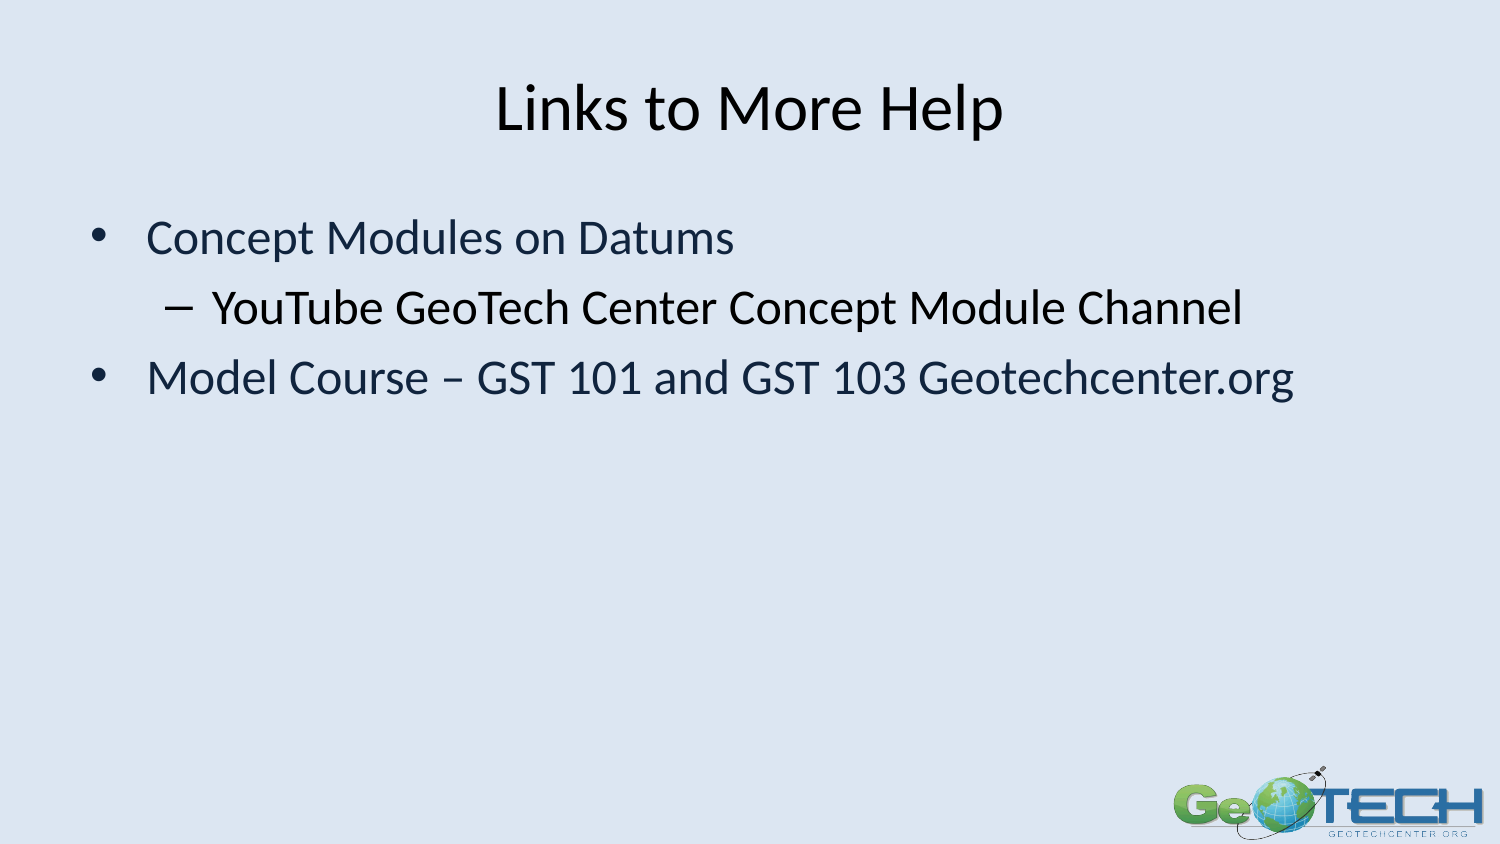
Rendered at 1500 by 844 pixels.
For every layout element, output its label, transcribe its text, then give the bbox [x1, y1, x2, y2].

title Links to More Help [75, 33, 1425, 175]
picture [1162, 762, 1497, 844]
list Concept Modules on Datums YouTube GeoTech Center Concept Module Channel Model Course – GST 101 and GST 103 Geotechcenter.org [75, 196, 1425, 754]
